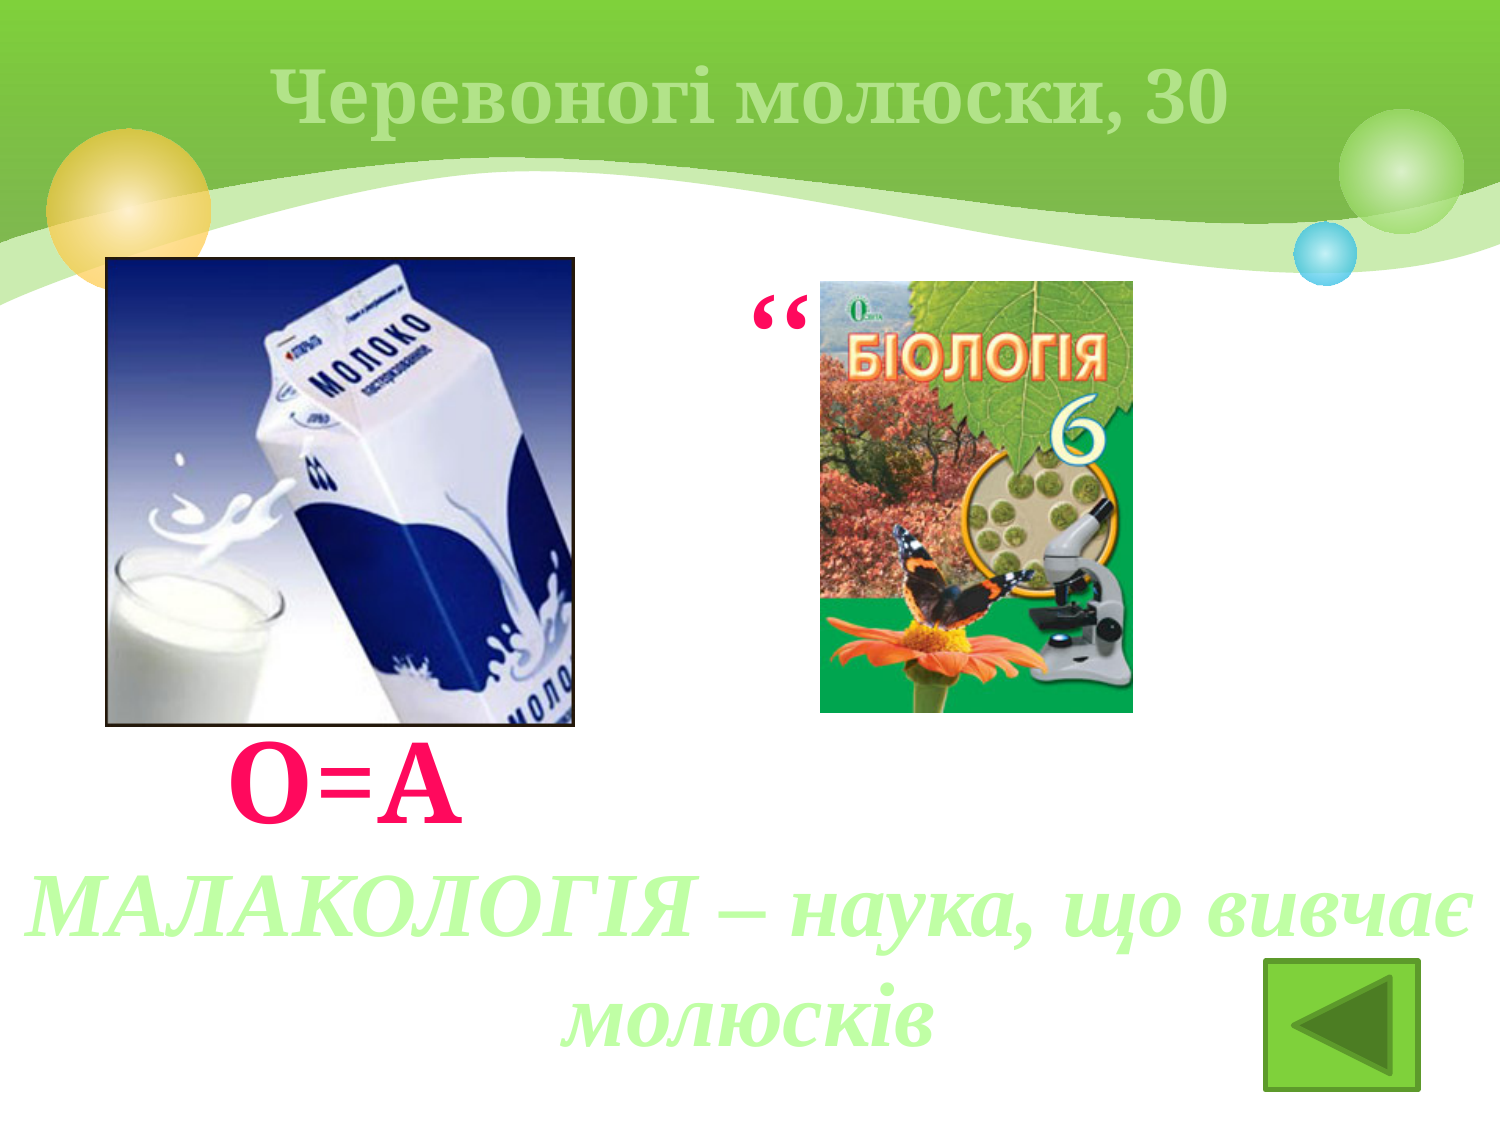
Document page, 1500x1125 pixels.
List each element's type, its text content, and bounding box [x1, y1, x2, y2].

picture [104, 257, 575, 727]
text_box [1263, 1073, 1421, 1092]
text_box ,, [731, 282, 816, 433]
title Черевоногі молюски, 30 [75, 0, 1425, 188]
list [819, 280, 1134, 713]
text_box МАЛАКОЛОГІЯ – наука, що вивчає молюсків [0, 837, 1500, 1073]
text_box О=А [210, 738, 478, 853]
